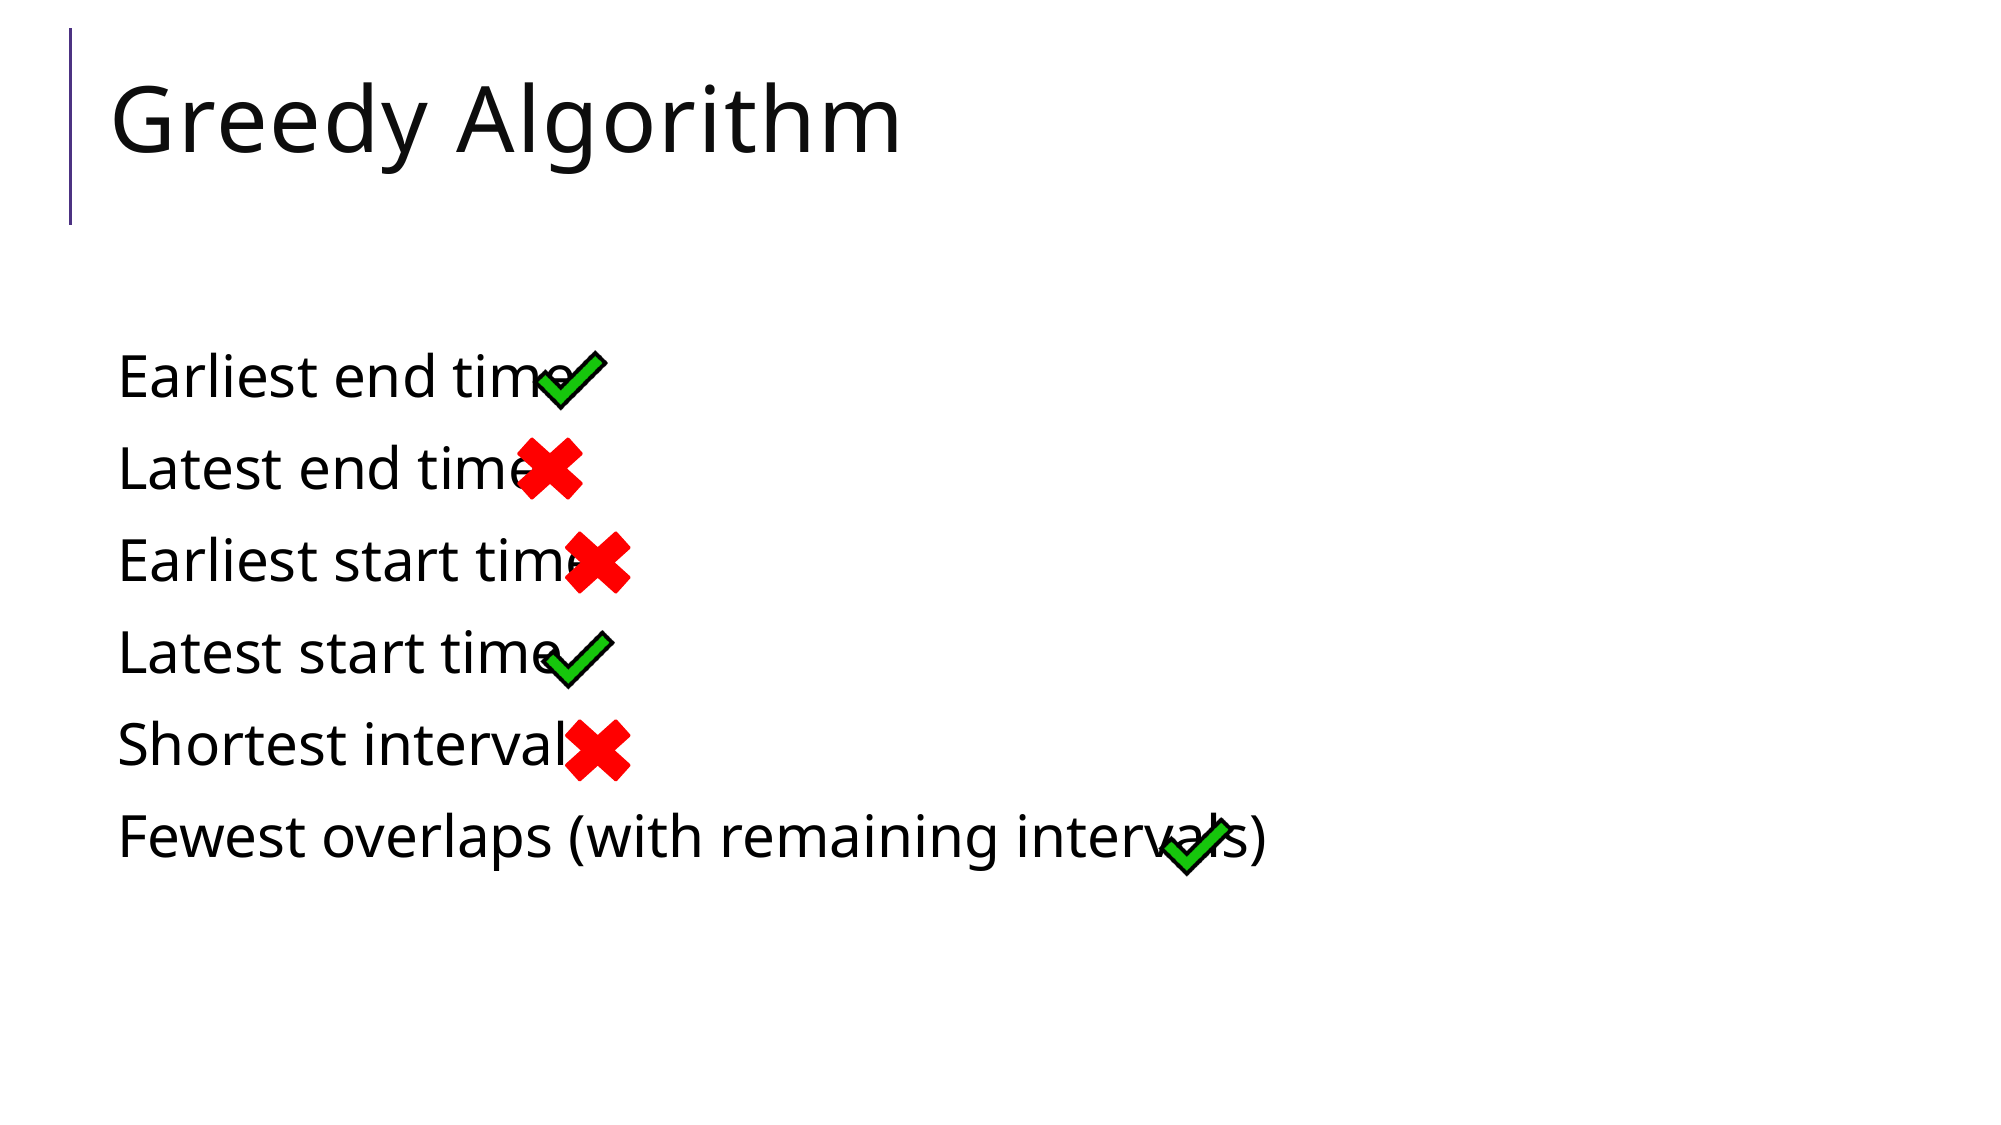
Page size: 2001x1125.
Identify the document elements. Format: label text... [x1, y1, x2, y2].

picture [539, 622, 615, 698]
list Earliest end time Latest end time Earliest start time Latest start time Shortest interval Fewest overlaps (with remaining intervals) [94, 240, 1930, 1035]
text_box [565, 719, 631, 782]
title Greedy Algorithm [94, 43, 1930, 210]
text_box [517, 437, 583, 500]
text_box [565, 531, 631, 594]
picture [1158, 809, 1234, 885]
picture [532, 342, 608, 418]
